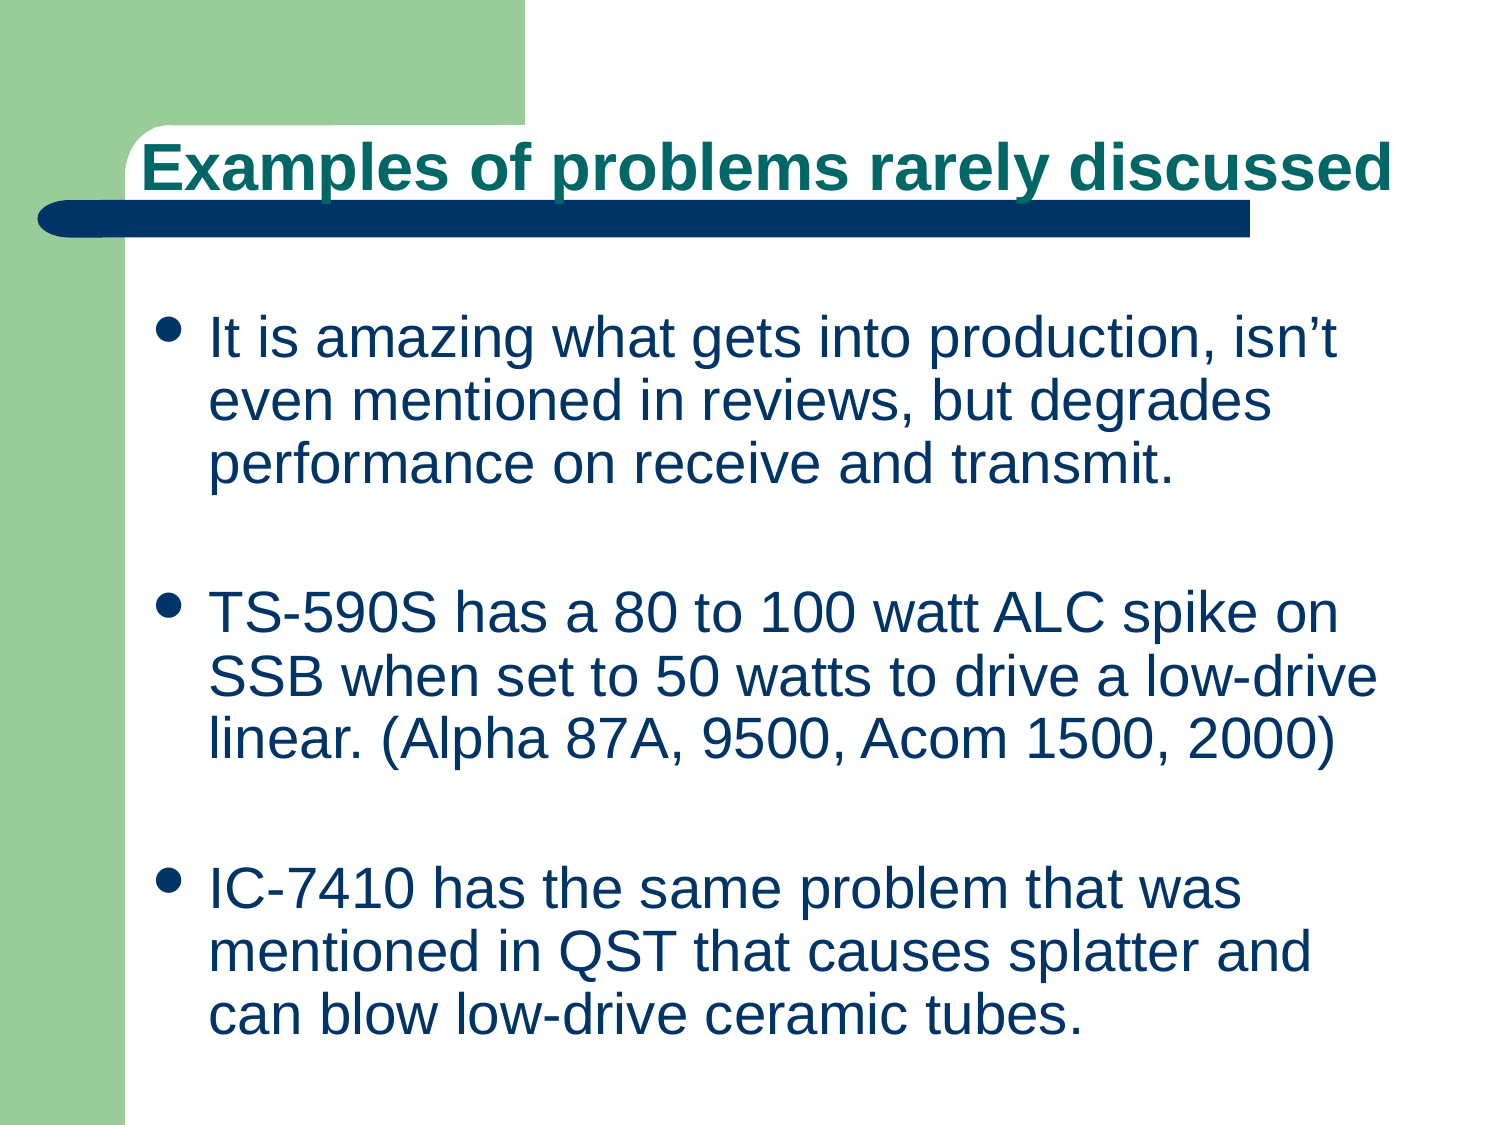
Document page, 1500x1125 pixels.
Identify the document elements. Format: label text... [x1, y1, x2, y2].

list It is amazing what gets into production, isn’t even mentioned in reviews, but degrades performance on receive and transmit. TS-590S has a 80 to 100 watt ALC spike on SSB when set to 50 watts to drive a low-drive linear. (Alpha 87A, 9500, Acom 1500, 2000) IC-7410 has the same problem that was mentioned in QST that causes splatter and can blow low-drive ceramic tubes. [137, 299, 1400, 1063]
title Examples of problems rarely discussed [124, 124, 1426, 213]
